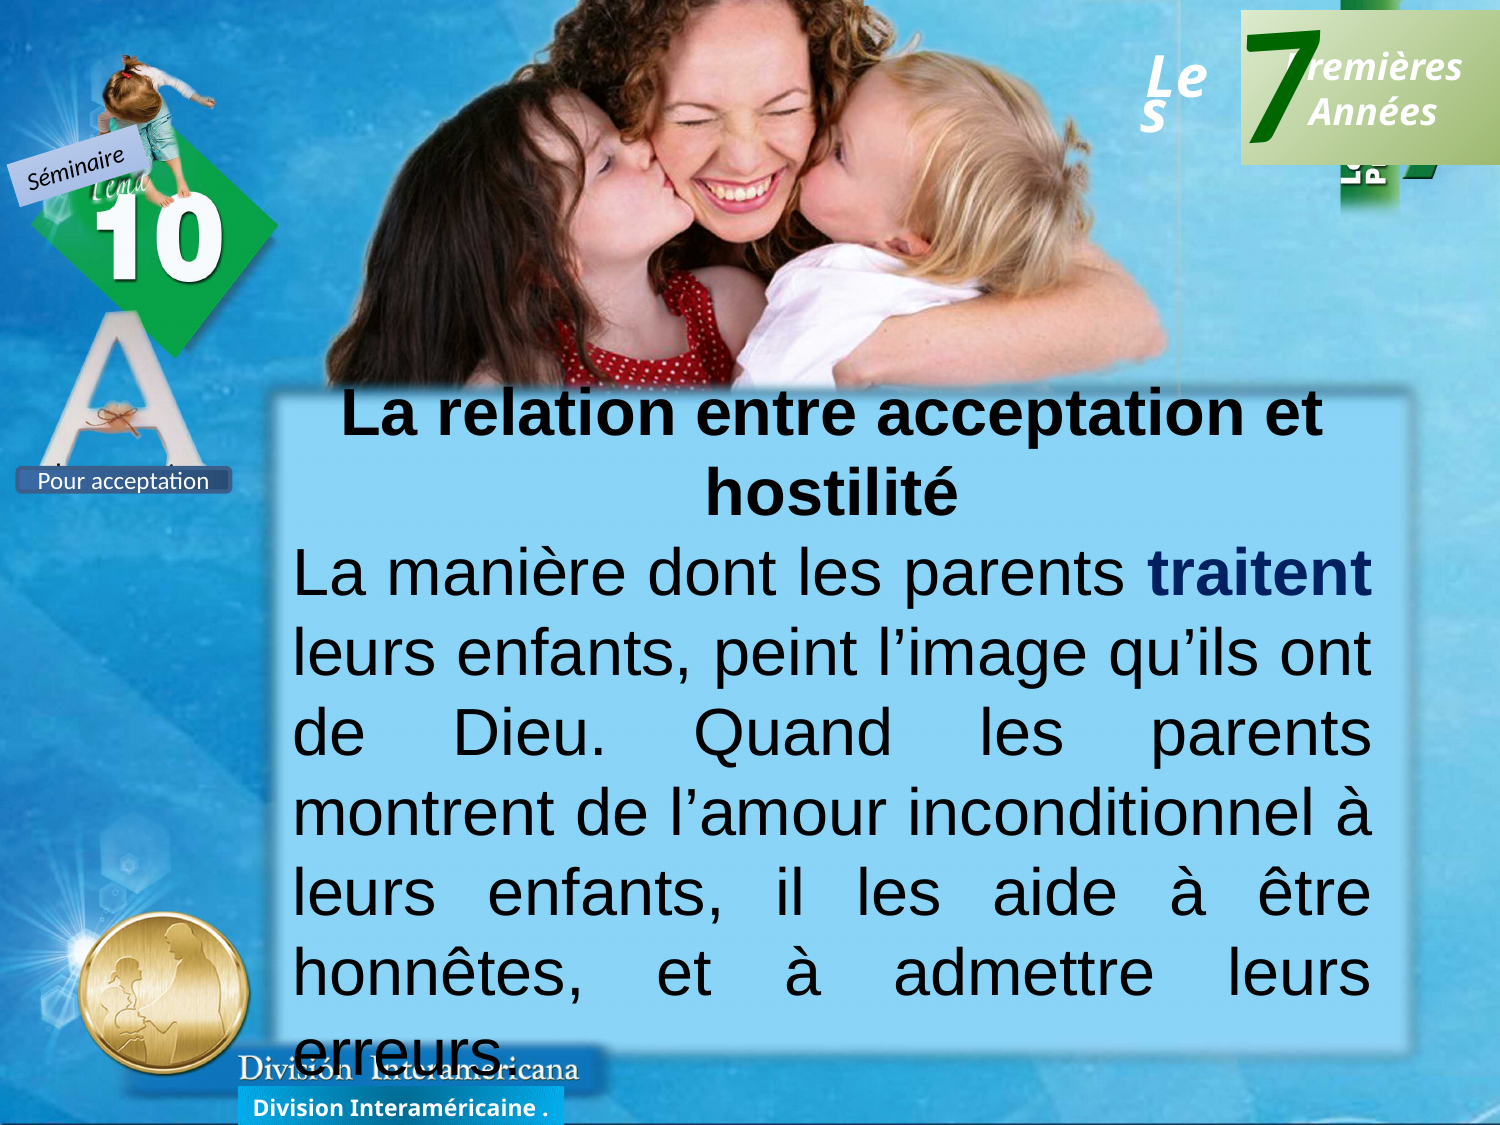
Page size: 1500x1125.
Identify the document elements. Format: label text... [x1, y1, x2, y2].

text_box Séminaire [6, 124, 150, 208]
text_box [1119, 0, 1500, 185]
text_box Pour acceptation [15, 465, 233, 494]
text_box Division Interaméricaine . [237, 1086, 565, 1125]
picture [0, 0, 1500, 1125]
text_box La relation entre acceptation et hostilité La manière dont les parents traitent leurs enfants, peint l’image qu’ils ont de Dieu. Quand les parents montrent de l’amour inconditionnel à leurs enfants, il les aide à être honnêtes, et à admettre leurs erreurs. [277, 361, 1388, 1097]
